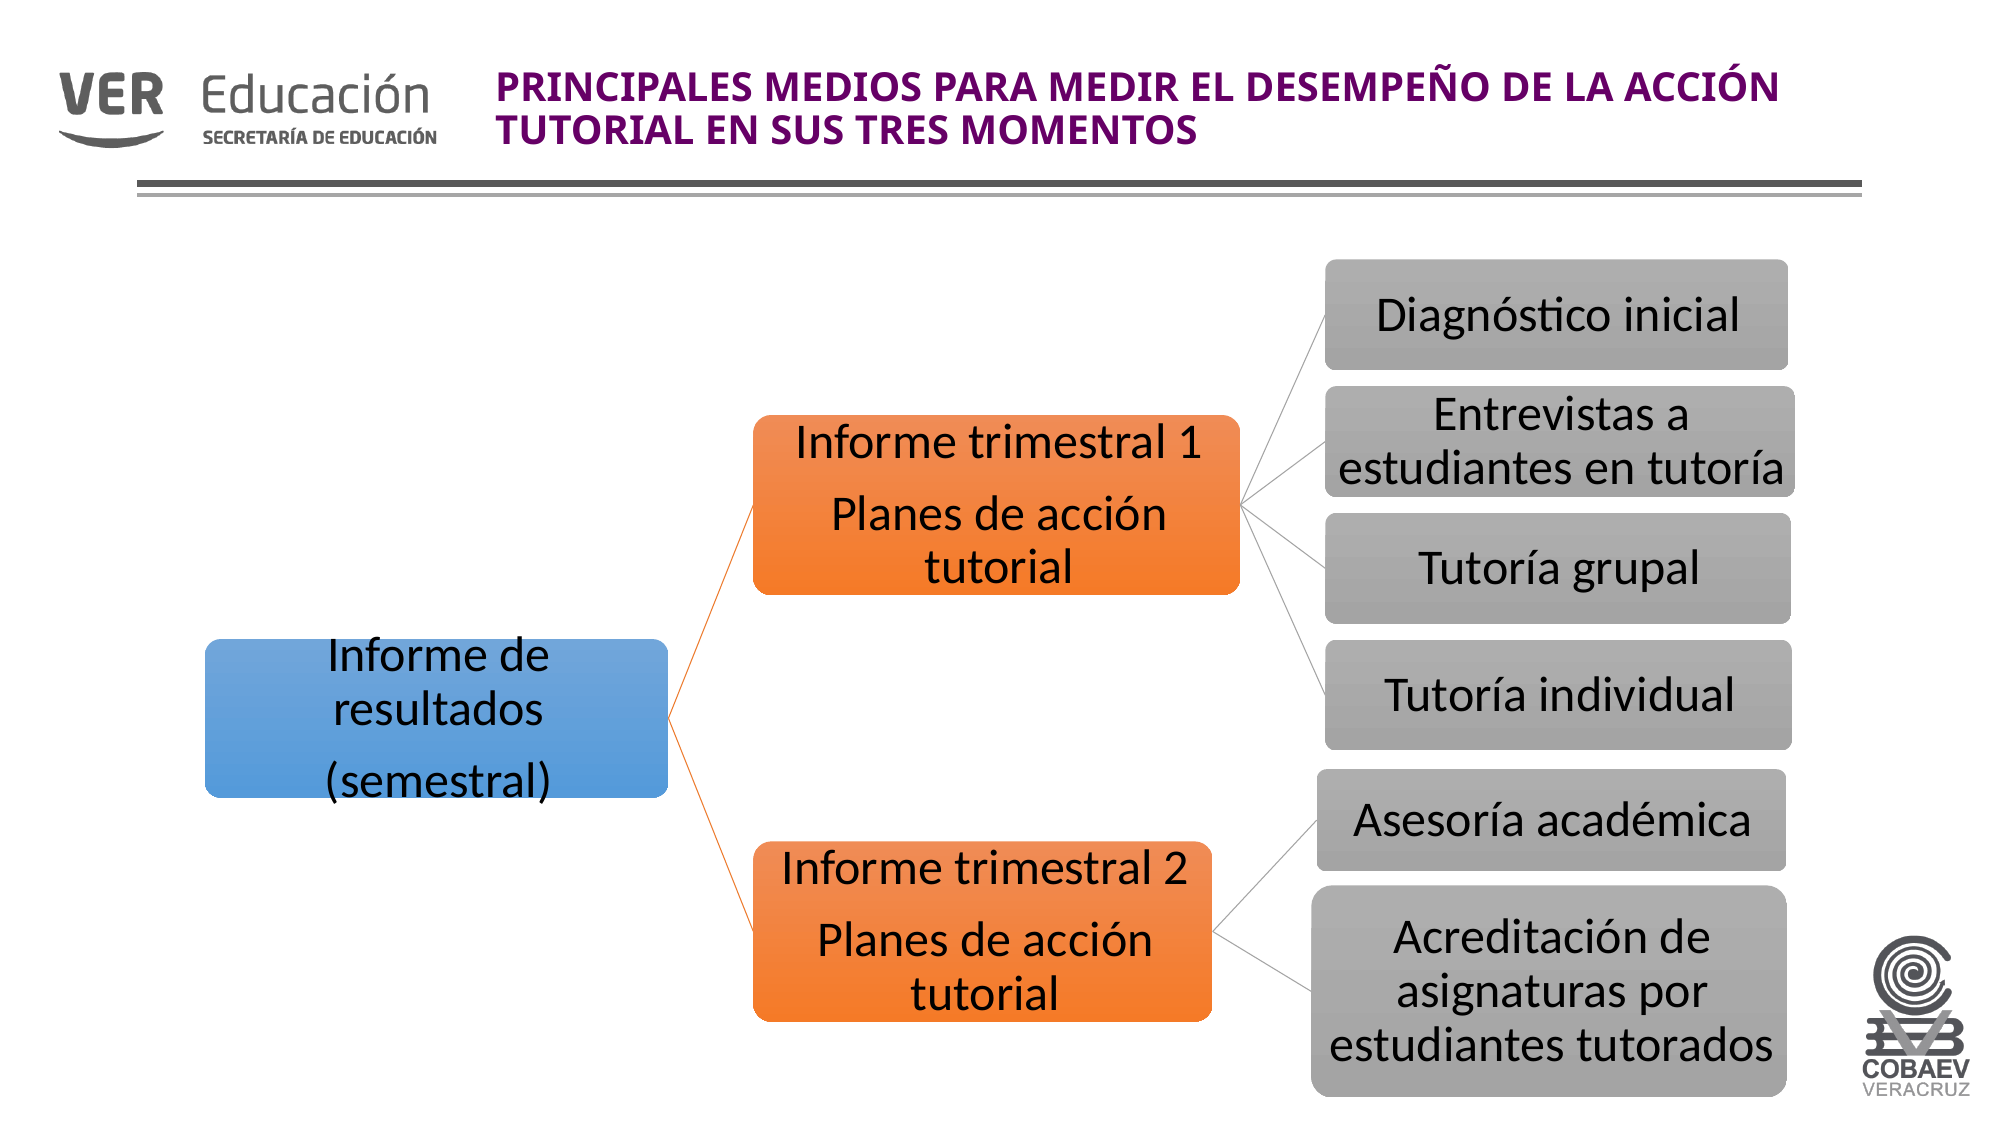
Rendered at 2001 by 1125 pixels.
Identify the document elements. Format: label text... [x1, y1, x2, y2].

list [137, 258, 1863, 1098]
picture [22, 43, 473, 168]
picture [1847, 921, 1985, 1110]
title PRINCIPALES MEDIOS PARA MEDIR EL DESEMPEÑO DE LA ACCIÓN TUTORIAL EN SUS TRES MOMENTOS [480, 59, 1863, 162]
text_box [137, 183, 1863, 195]
